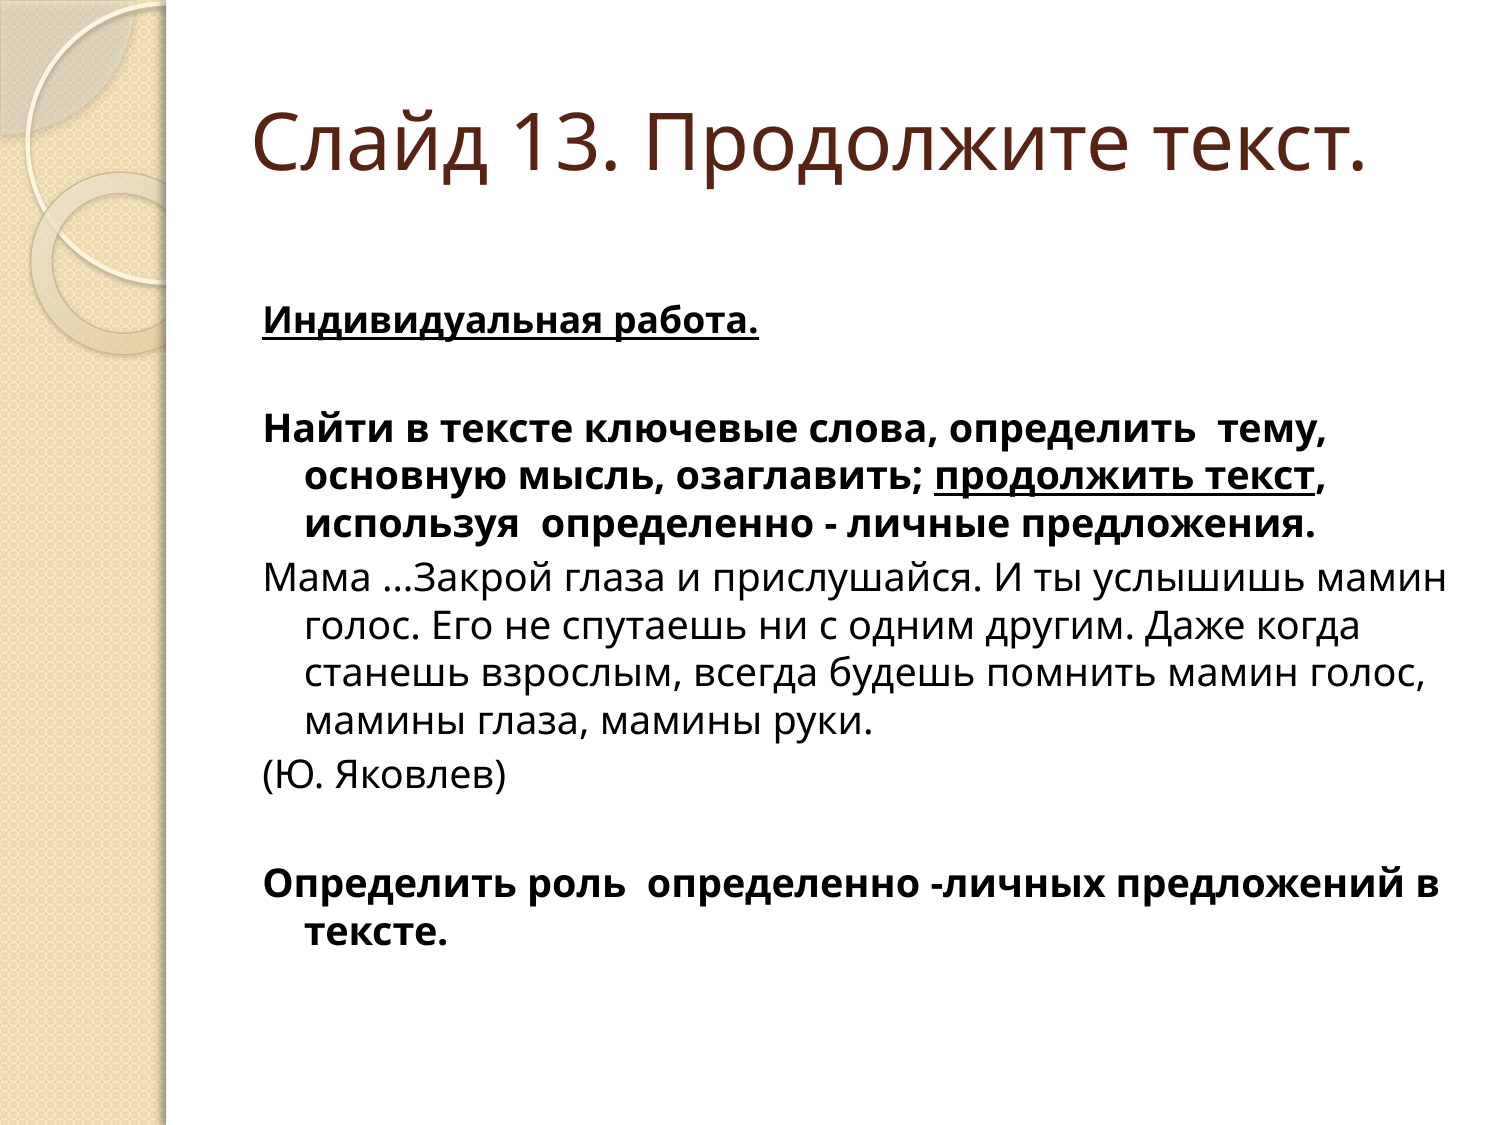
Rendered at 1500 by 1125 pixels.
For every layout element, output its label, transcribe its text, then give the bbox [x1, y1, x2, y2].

list Индивидуальная работа. Найти в тексте ключевые слова, определить тему, основную мысль, озаглавить; продолжить текст, используя определенно - личные предложения. Мама …Закрой глаза и прислушайся. И ты услышишь мамин голос. Его не спутаешь ни с одним другим. Даже когда станешь взрослым, всегда будешь помнить мамин голос, мамины глаза, мамины руки. (Ю. Яковлев) Определить роль определенно -личных предложений в тексте. [235, 237, 1466, 1025]
title Слайд 13. Продолжите текст. [235, 45, 1466, 233]
